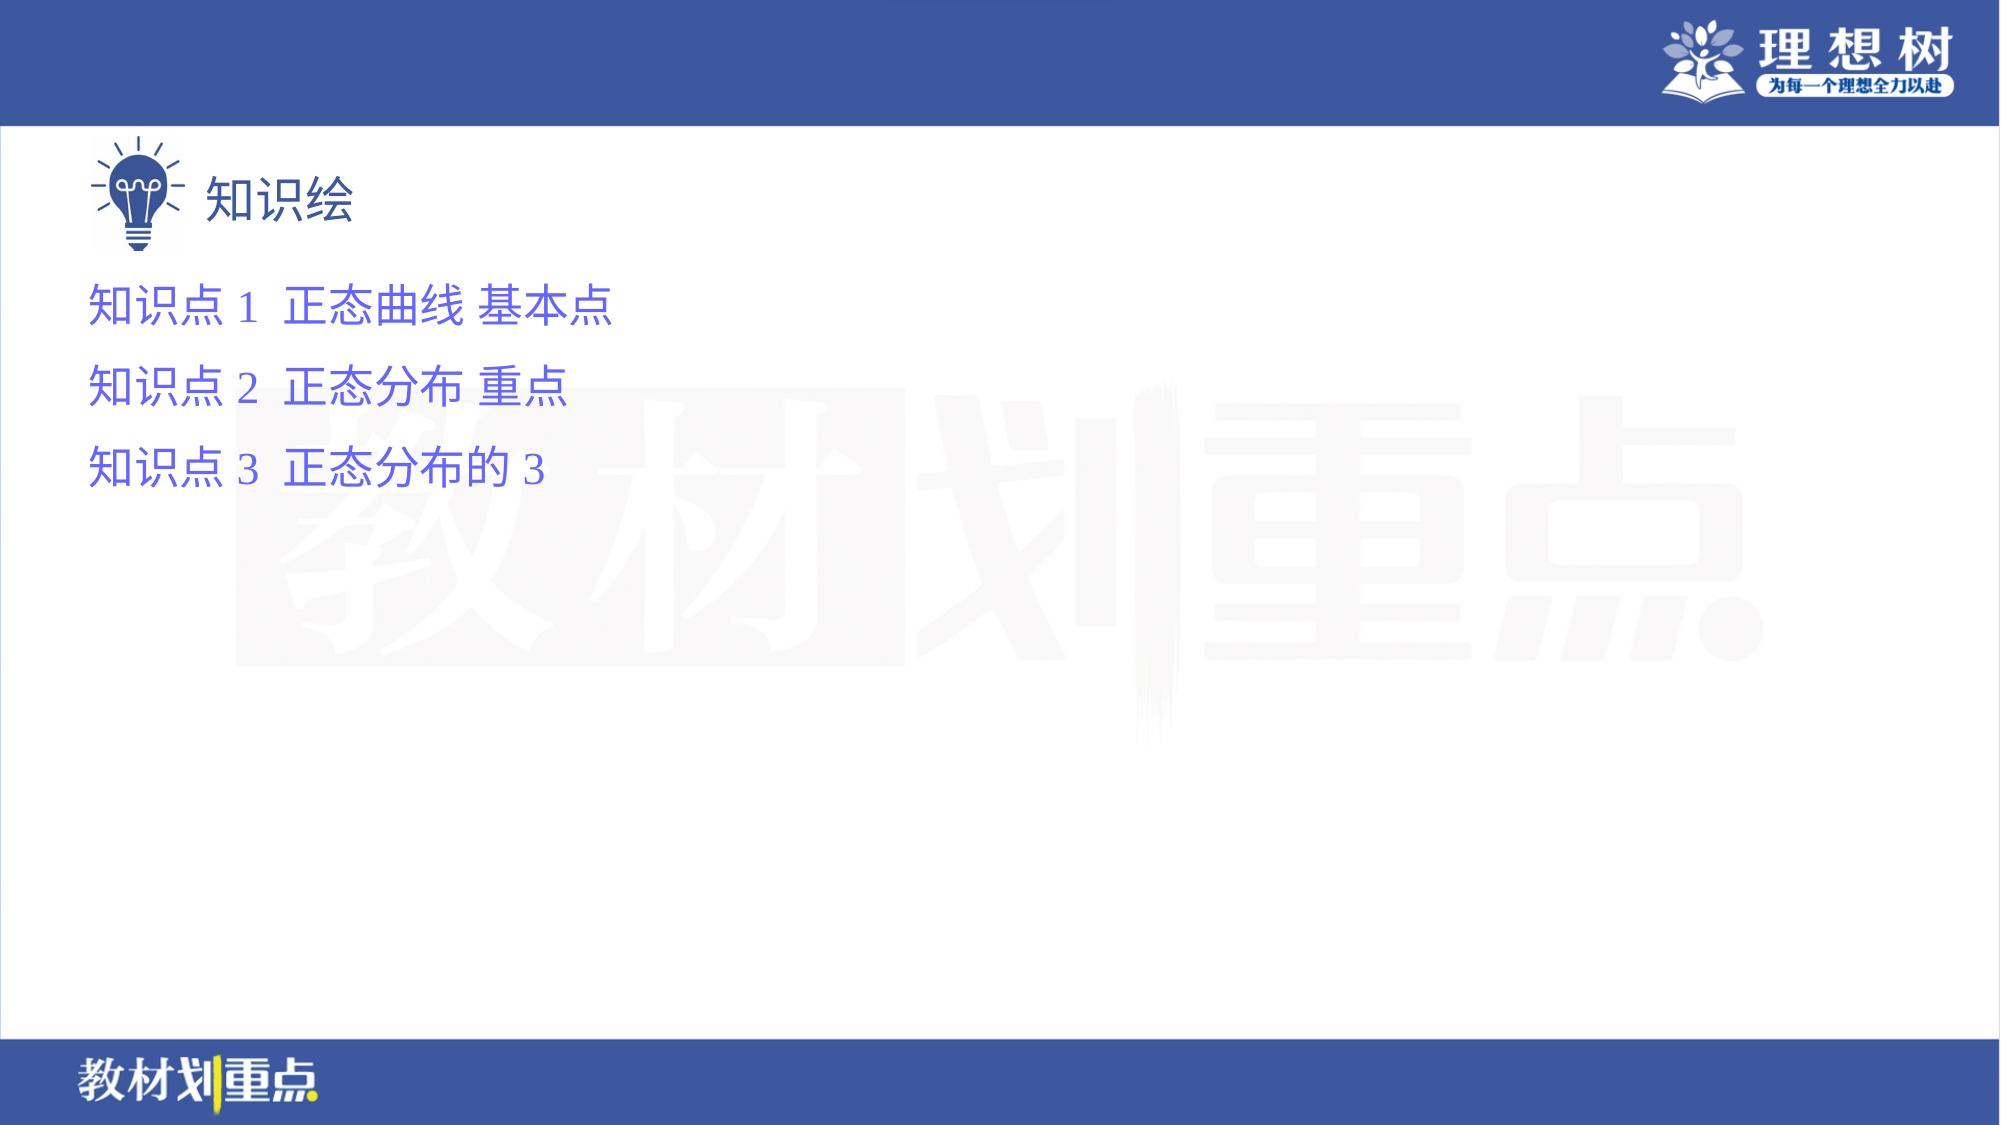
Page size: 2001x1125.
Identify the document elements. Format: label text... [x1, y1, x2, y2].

text_box 知识点2 正态分布 重点 [88, 331, 1911, 471]
text_box 知识绘 [205, 155, 501, 242]
text_box 知识点1 正态曲线 基本点 [88, 250, 1911, 331]
picture [0, 0, 2000, 1125]
